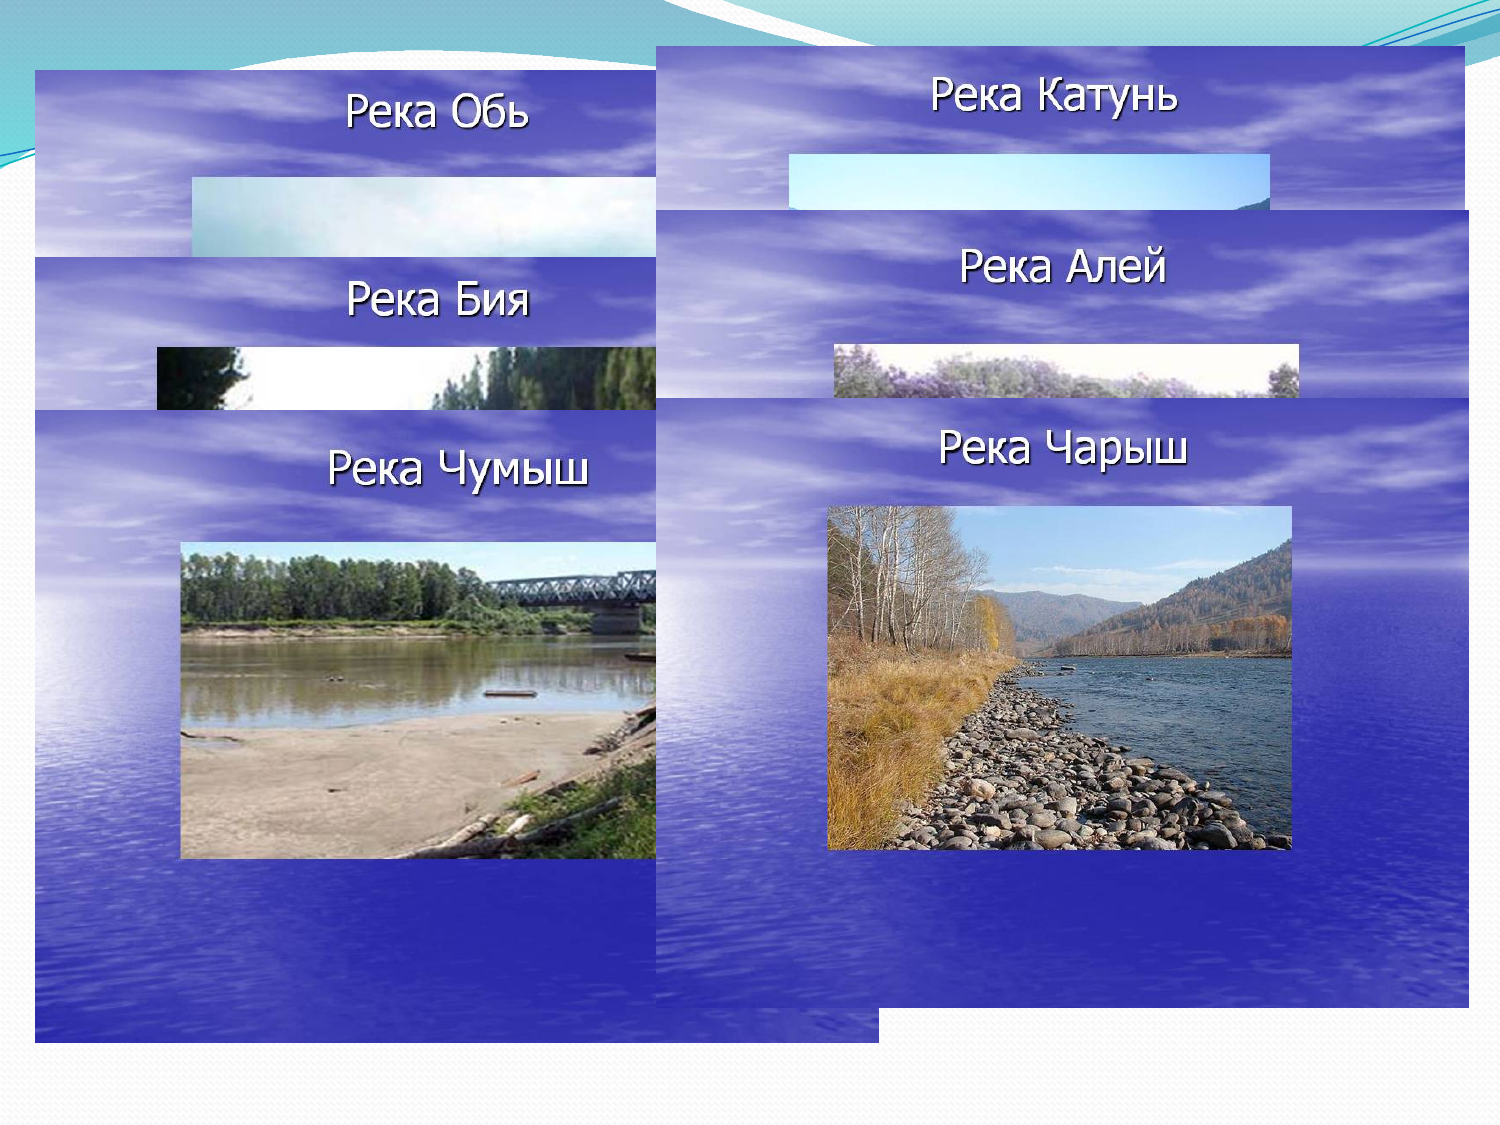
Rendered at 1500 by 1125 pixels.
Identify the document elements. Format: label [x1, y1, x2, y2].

picture [655, 46, 1469, 1009]
picture [34, 257, 880, 1044]
list [34, 70, 649, 257]
